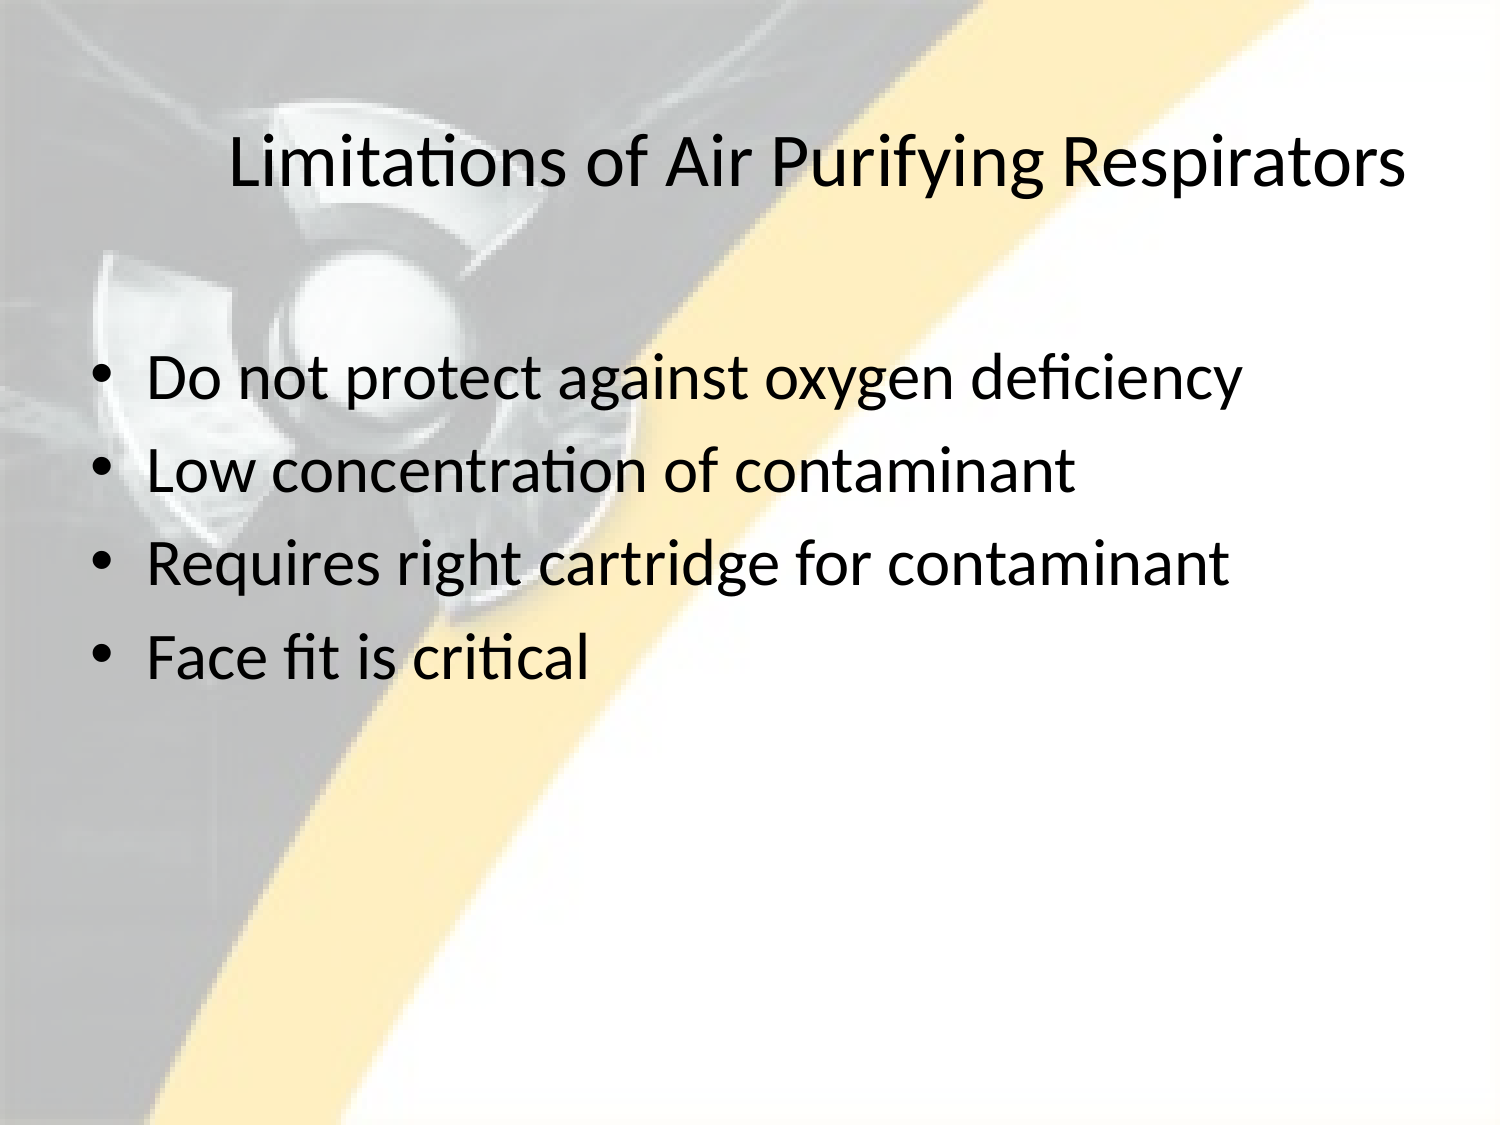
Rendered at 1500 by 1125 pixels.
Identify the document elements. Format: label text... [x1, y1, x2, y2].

list Do not protect against oxygen deficiency Low concentration of contaminant Requires right cartridge for contaminant Face fit is critical [75, 324, 1425, 1000]
title Limitations of Air Purifying Respirators [212, 62, 1425, 250]
